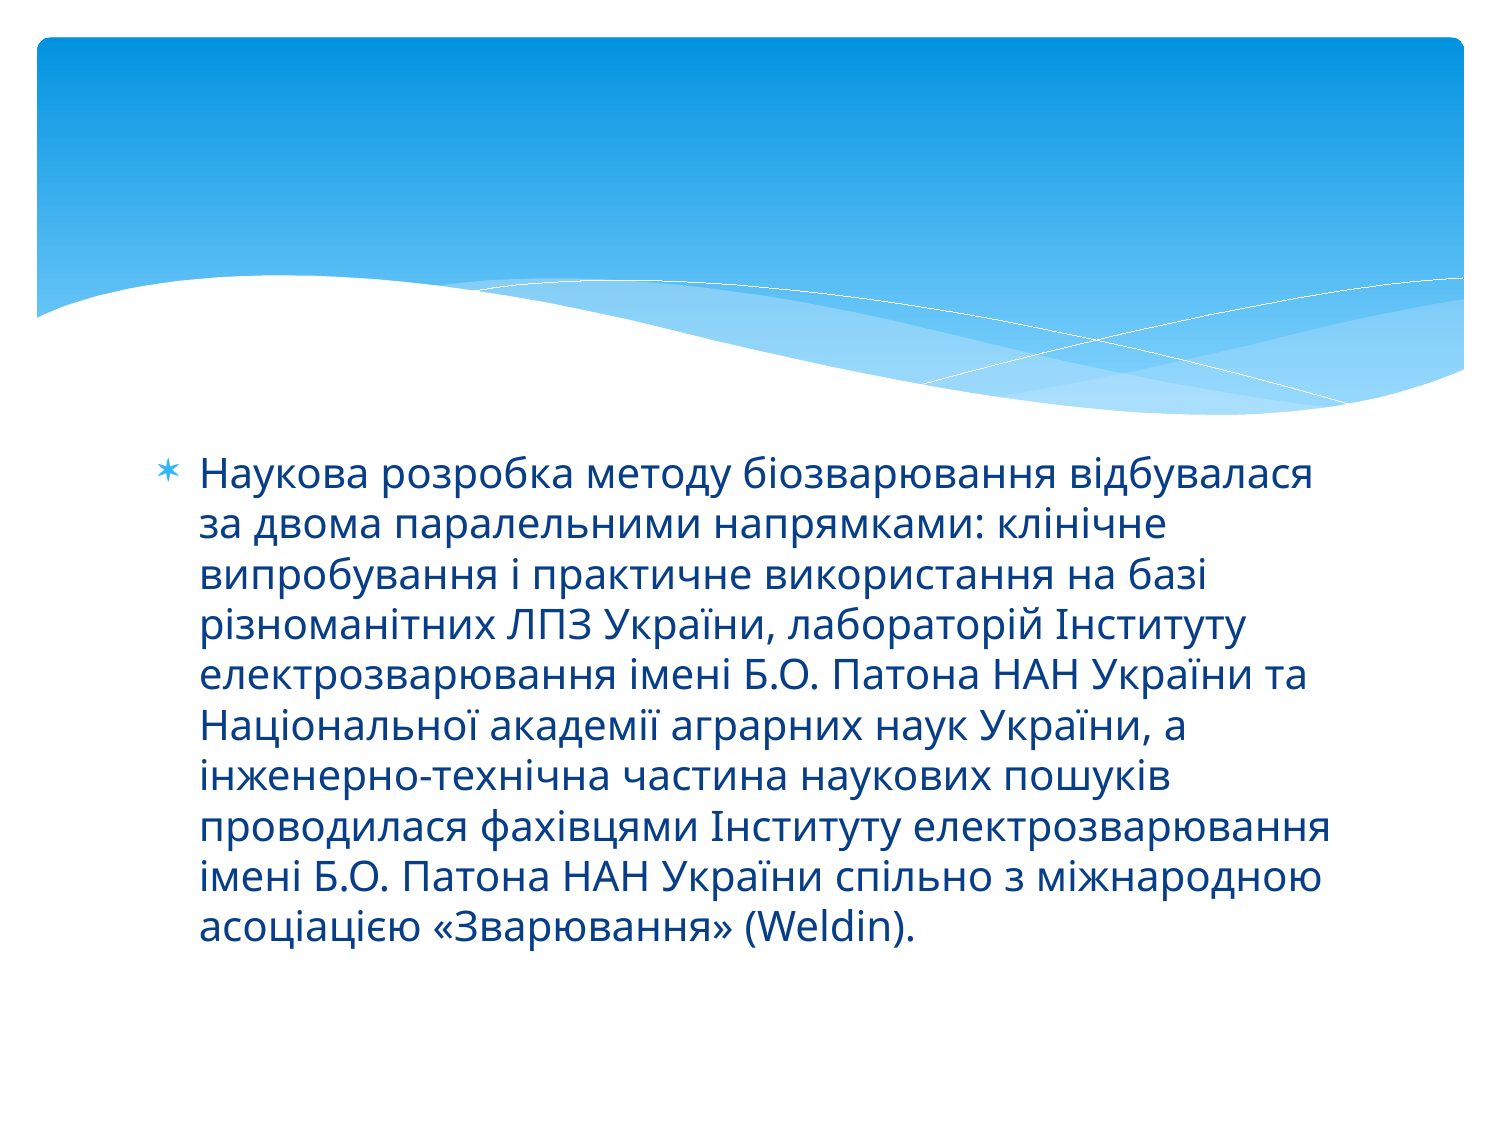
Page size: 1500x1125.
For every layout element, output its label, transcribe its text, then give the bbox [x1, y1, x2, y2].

list Наукова розробка методу біозварювання відбувалася за двома паралельними напрямками: клінічне випробування і практичне використання на базі різноманітних ЛПЗ України, лабораторій Інституту електрозварювання імені Б.О. Патона НАН України та Національної академії аграрних наук України, а інженерно-технічна частина наукових пошуків проводилася фахівцями Інституту електрозварювання імені Б.О. Патона НАН України спільно з міжнародною асоціацією «Зварювання» (Weldin). [143, 438, 1359, 1005]
